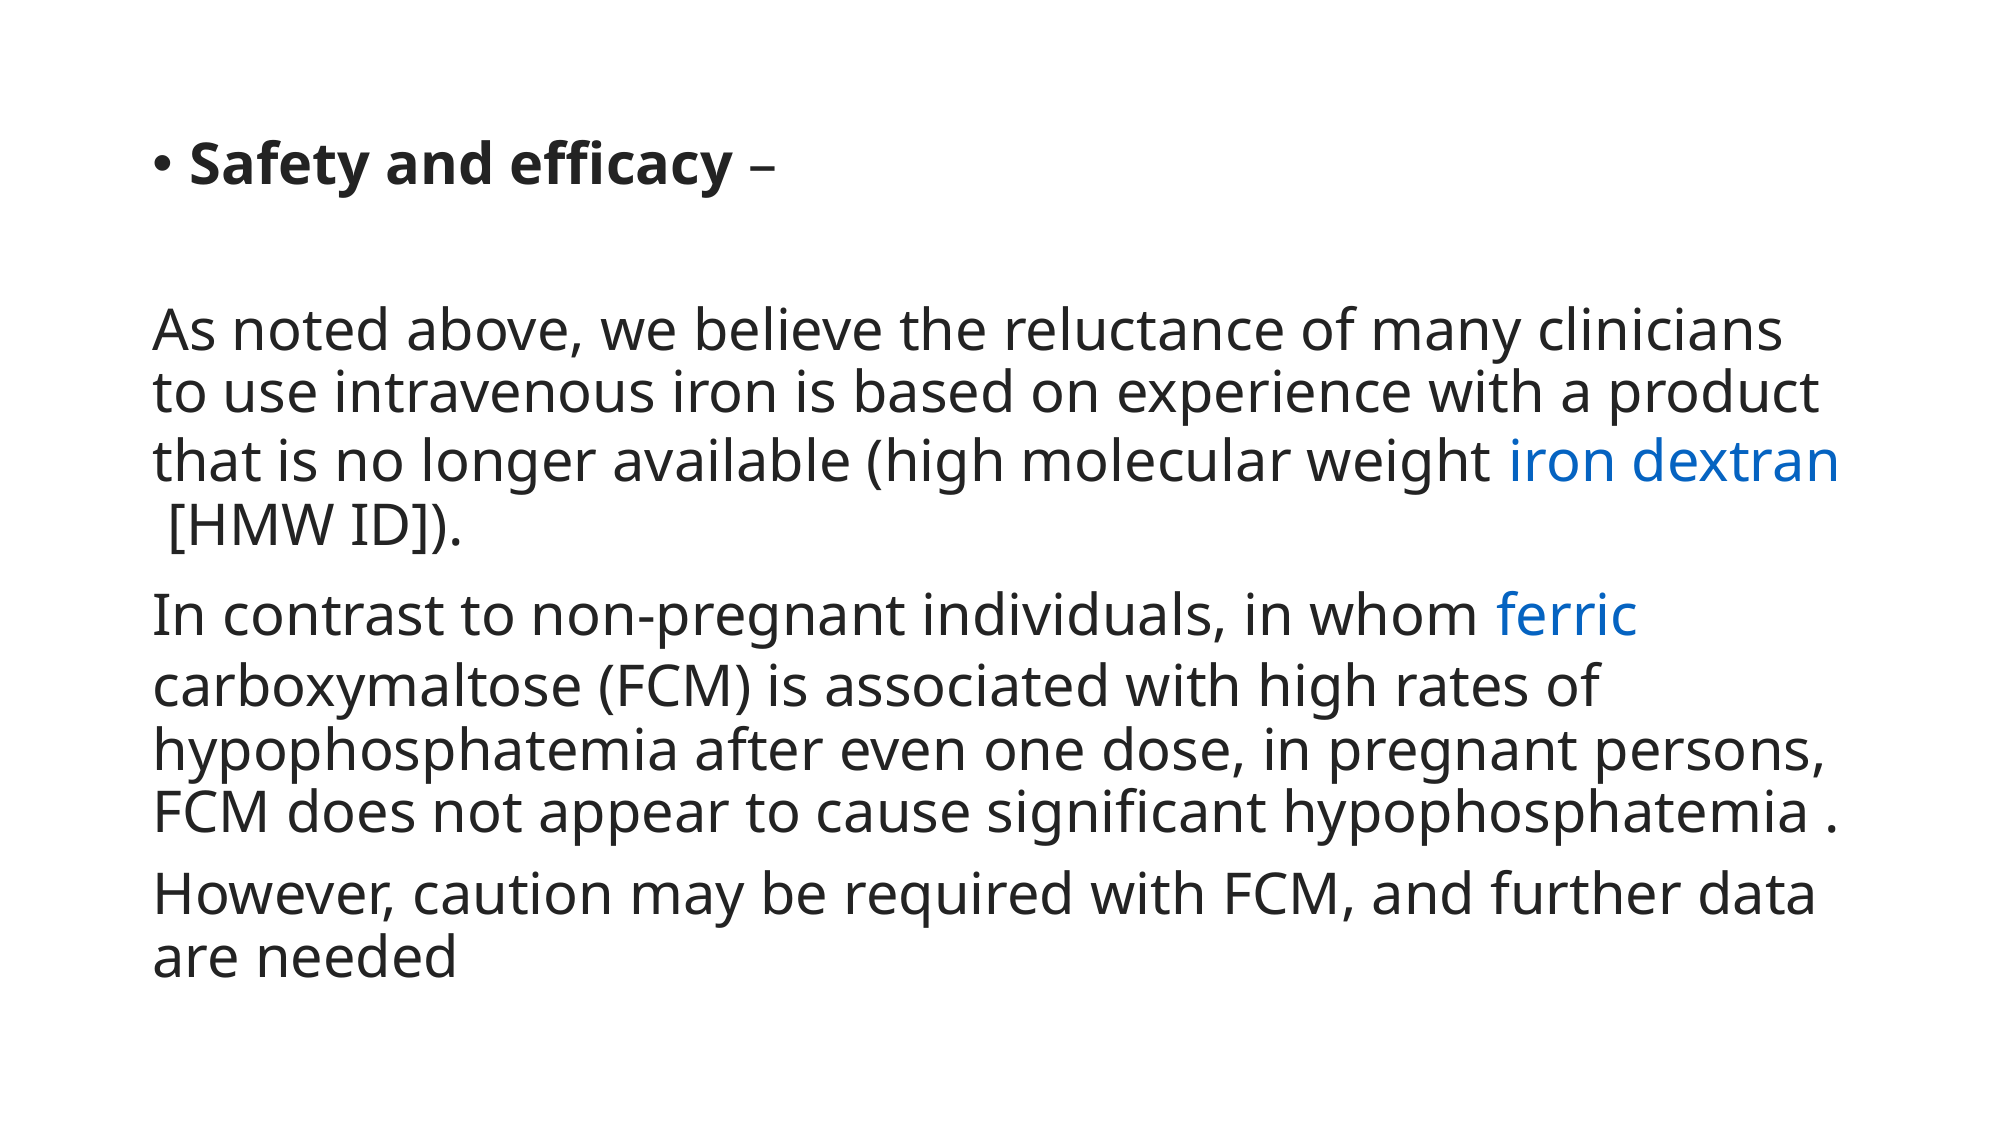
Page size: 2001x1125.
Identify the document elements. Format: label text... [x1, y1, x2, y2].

list Safety and efficacy – As noted above, we believe the reluctance of many clinicians to use intravenous iron is based on experience with a product that is no longer available (high molecular weight iron dextran [HMW ID]). In contrast to non-pregnant individuals, in whom ferric carboxymaltose (FCM) is associated with high rates of hypophosphatemia after even one dose, in pregnant persons, FCM does not appear to cause significant hypophosphatemia . However, caution may be required with FCM, and further data are needed [137, 127, 1863, 1014]
